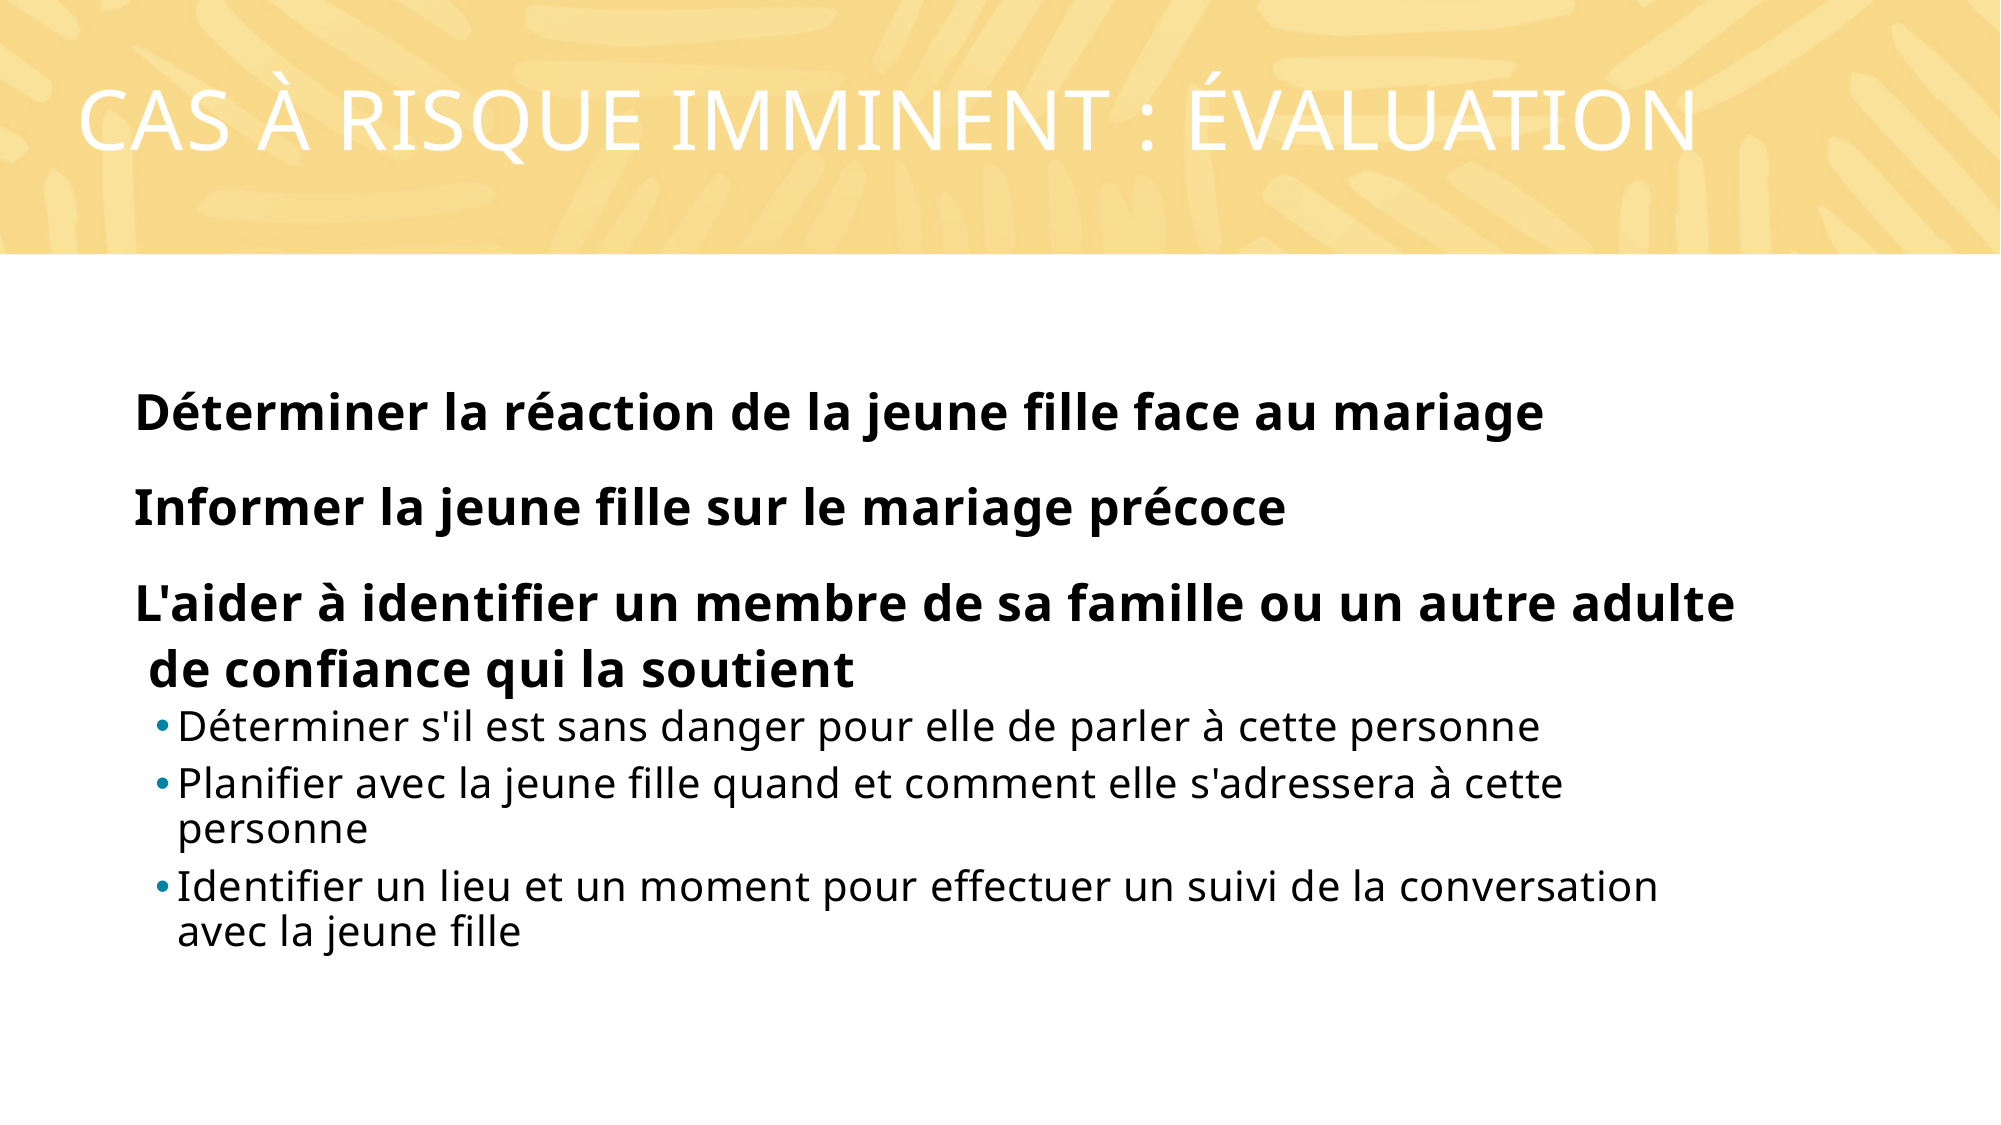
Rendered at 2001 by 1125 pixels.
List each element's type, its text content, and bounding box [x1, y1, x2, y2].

title Cas à risque imminent : évaluation [61, 33, 1938, 220]
list Déterminer la réaction de la jeune fille face au mariage Informer la jeune fille sur le mariage précoce L'aider à identifier un membre de sa famille ou un autre adulte de confiance qui la soutient Déterminer s'il est sans danger pour elle de parler à cette personne Planifier avec la jeune fille quand et comment elle s'adressera à cette personne Identifier un lieu et un moment pour effectuer un suivi de la conversation avec la jeune fille [126, 366, 1763, 1053]
picture [0, 0, 2000, 1125]
